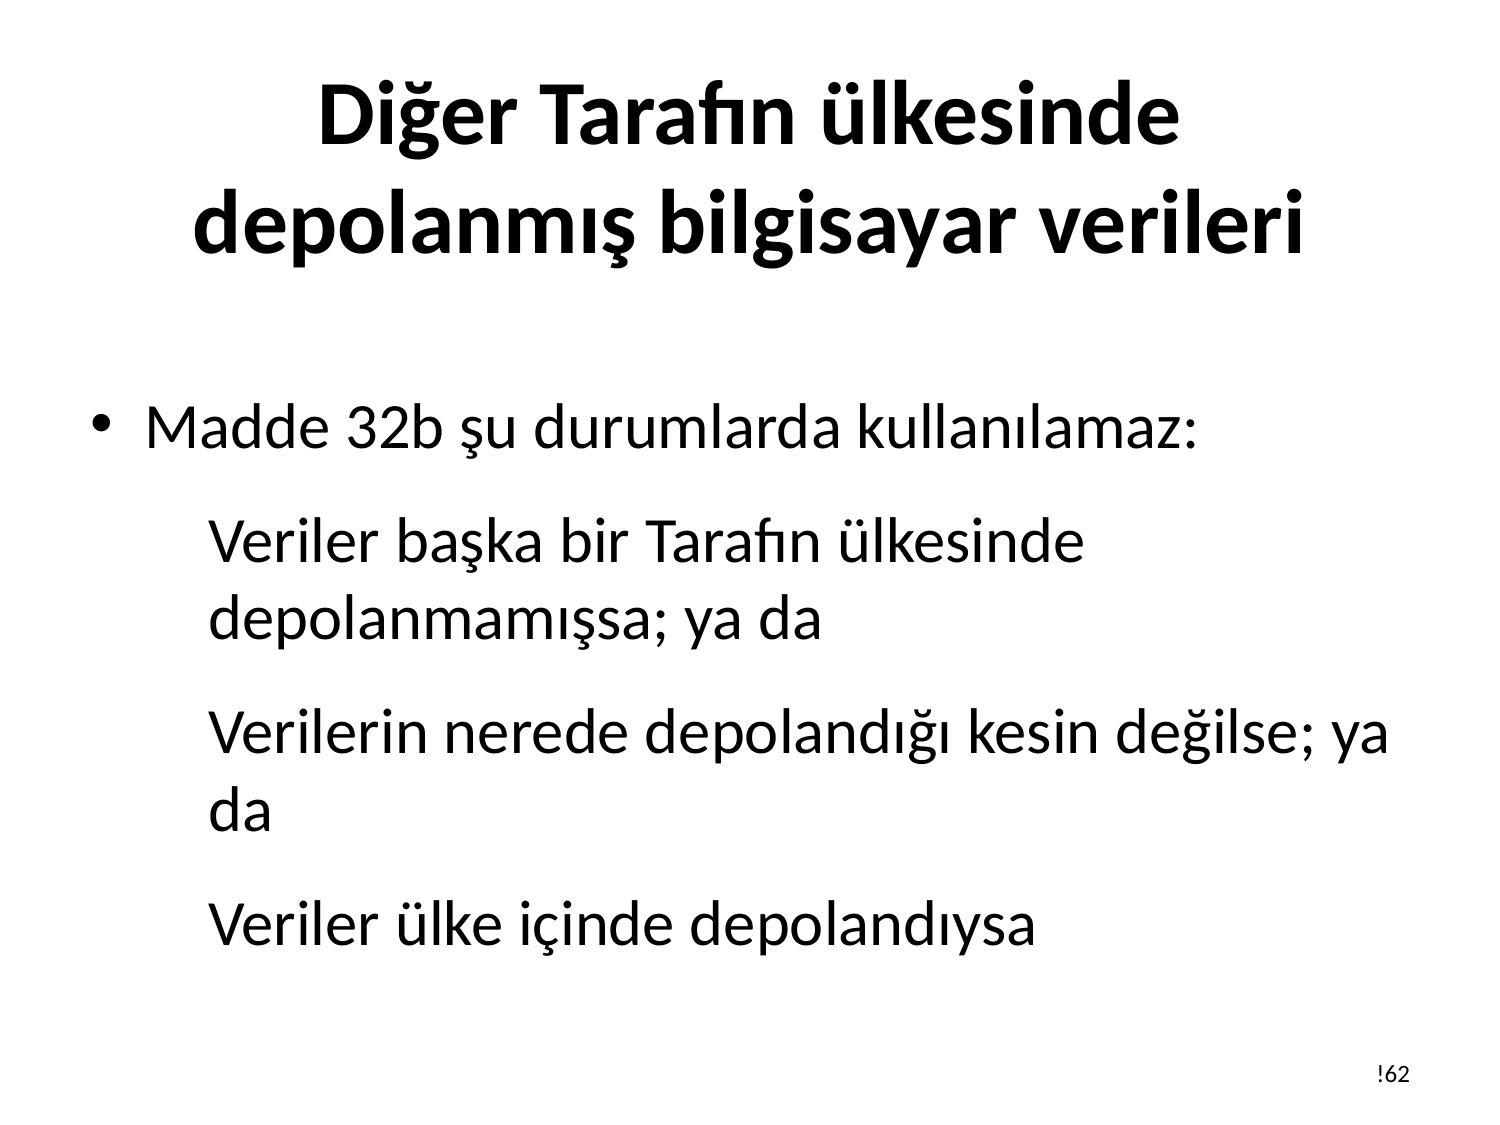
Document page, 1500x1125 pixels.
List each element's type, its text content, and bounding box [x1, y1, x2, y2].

list Madde 32b şu durumlarda kullanılamaz: Veriler başka bir Tarafın ülkesinde depolanmamışsa; ya da Verilerin nerede depolandığı kesin değilse; ya da Veriler ülke içinde depolandıysa [75, 376, 1425, 967]
slide_number !62 [1074, 1042, 1425, 1103]
title Diğer Tarafın ülkesinde depolanmış bilgisayar verileri [75, 45, 1425, 233]
